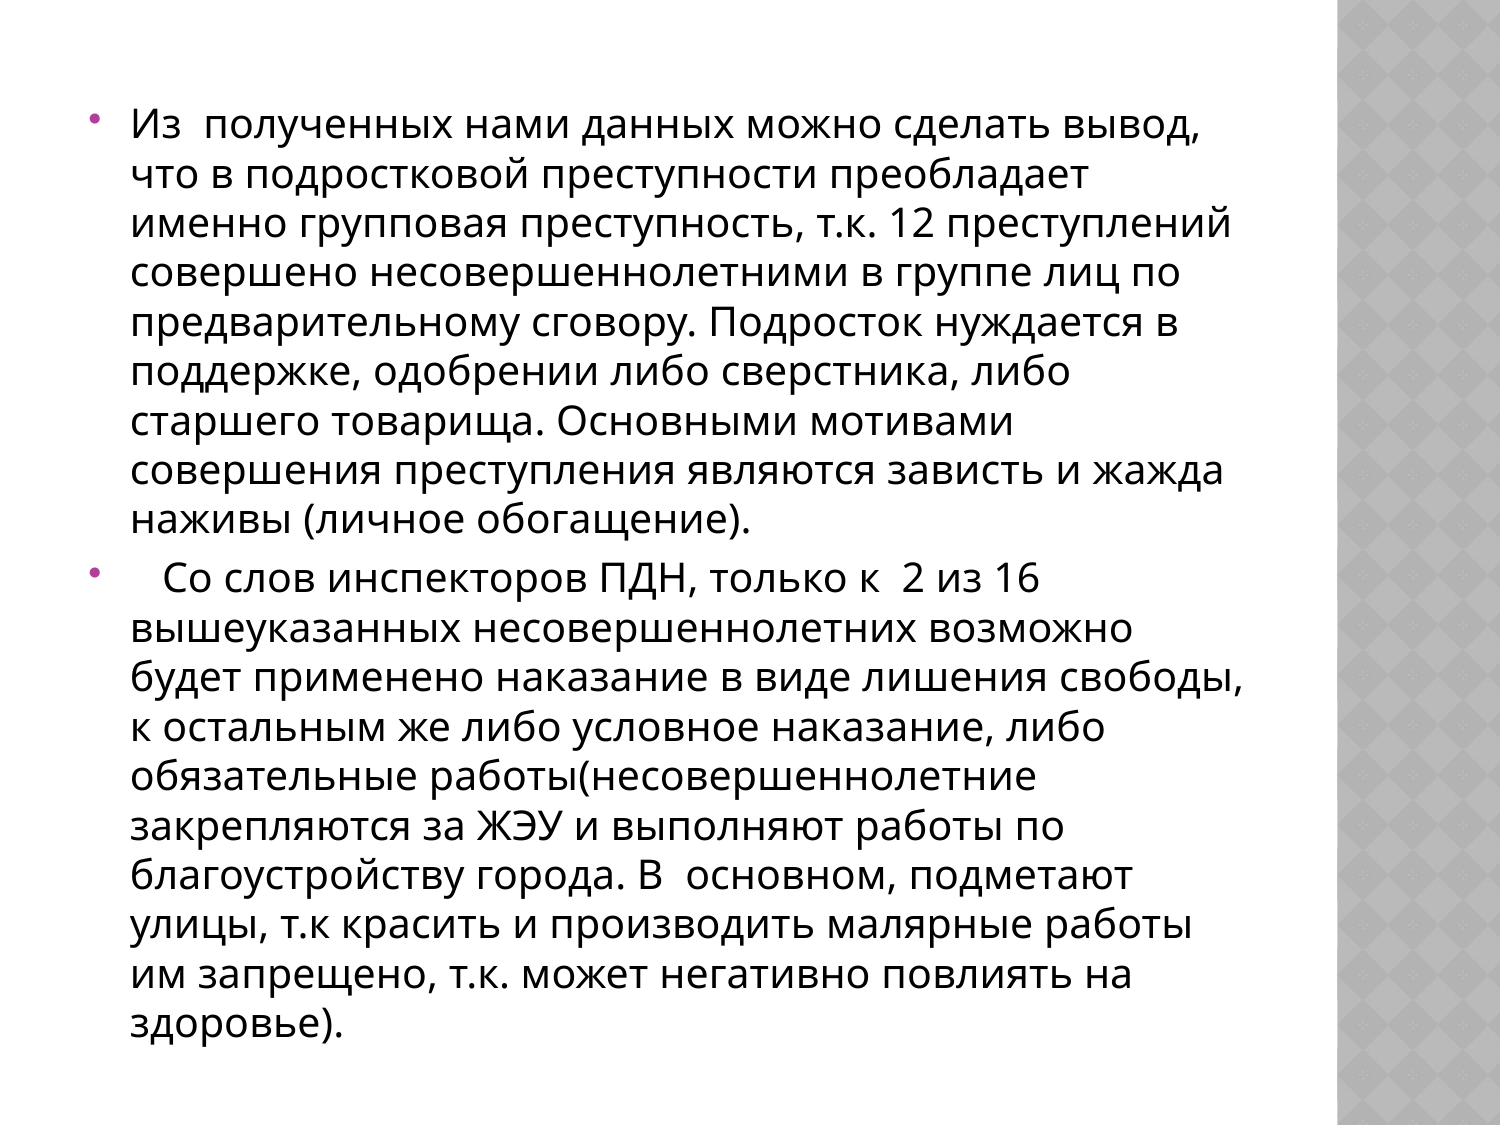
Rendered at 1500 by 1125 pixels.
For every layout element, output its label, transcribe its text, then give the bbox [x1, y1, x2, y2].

list Из полученных нами данных можно сделать вывод, что в подростковой преступности преобладает именно групповая преступность, т.к. 12 преступлений совершено несовершеннолетними в группе лиц по предварительному сговору. Подросток нуждается в поддержке, одобрении либо сверстника, либо старшего товарища. Основными мотивами совершения преступления являются зависть и жажда наживы (личное обогащение). Со слов инспекторов ПДН, только к 2 из 16 вышеуказанных несовершеннолетних возможно будет применено наказание в виде лишения свободы, к остальным же либо условное наказание, либо обязательные работы(несовершеннолетние закрепляются за ЖЭУ и выполняют работы по благоустройству города. В основном, подметают улицы, т.к красить и производить малярные работы им запрещено, т.к. может негативно повлиять на здоровье). [75, 90, 1263, 1059]
